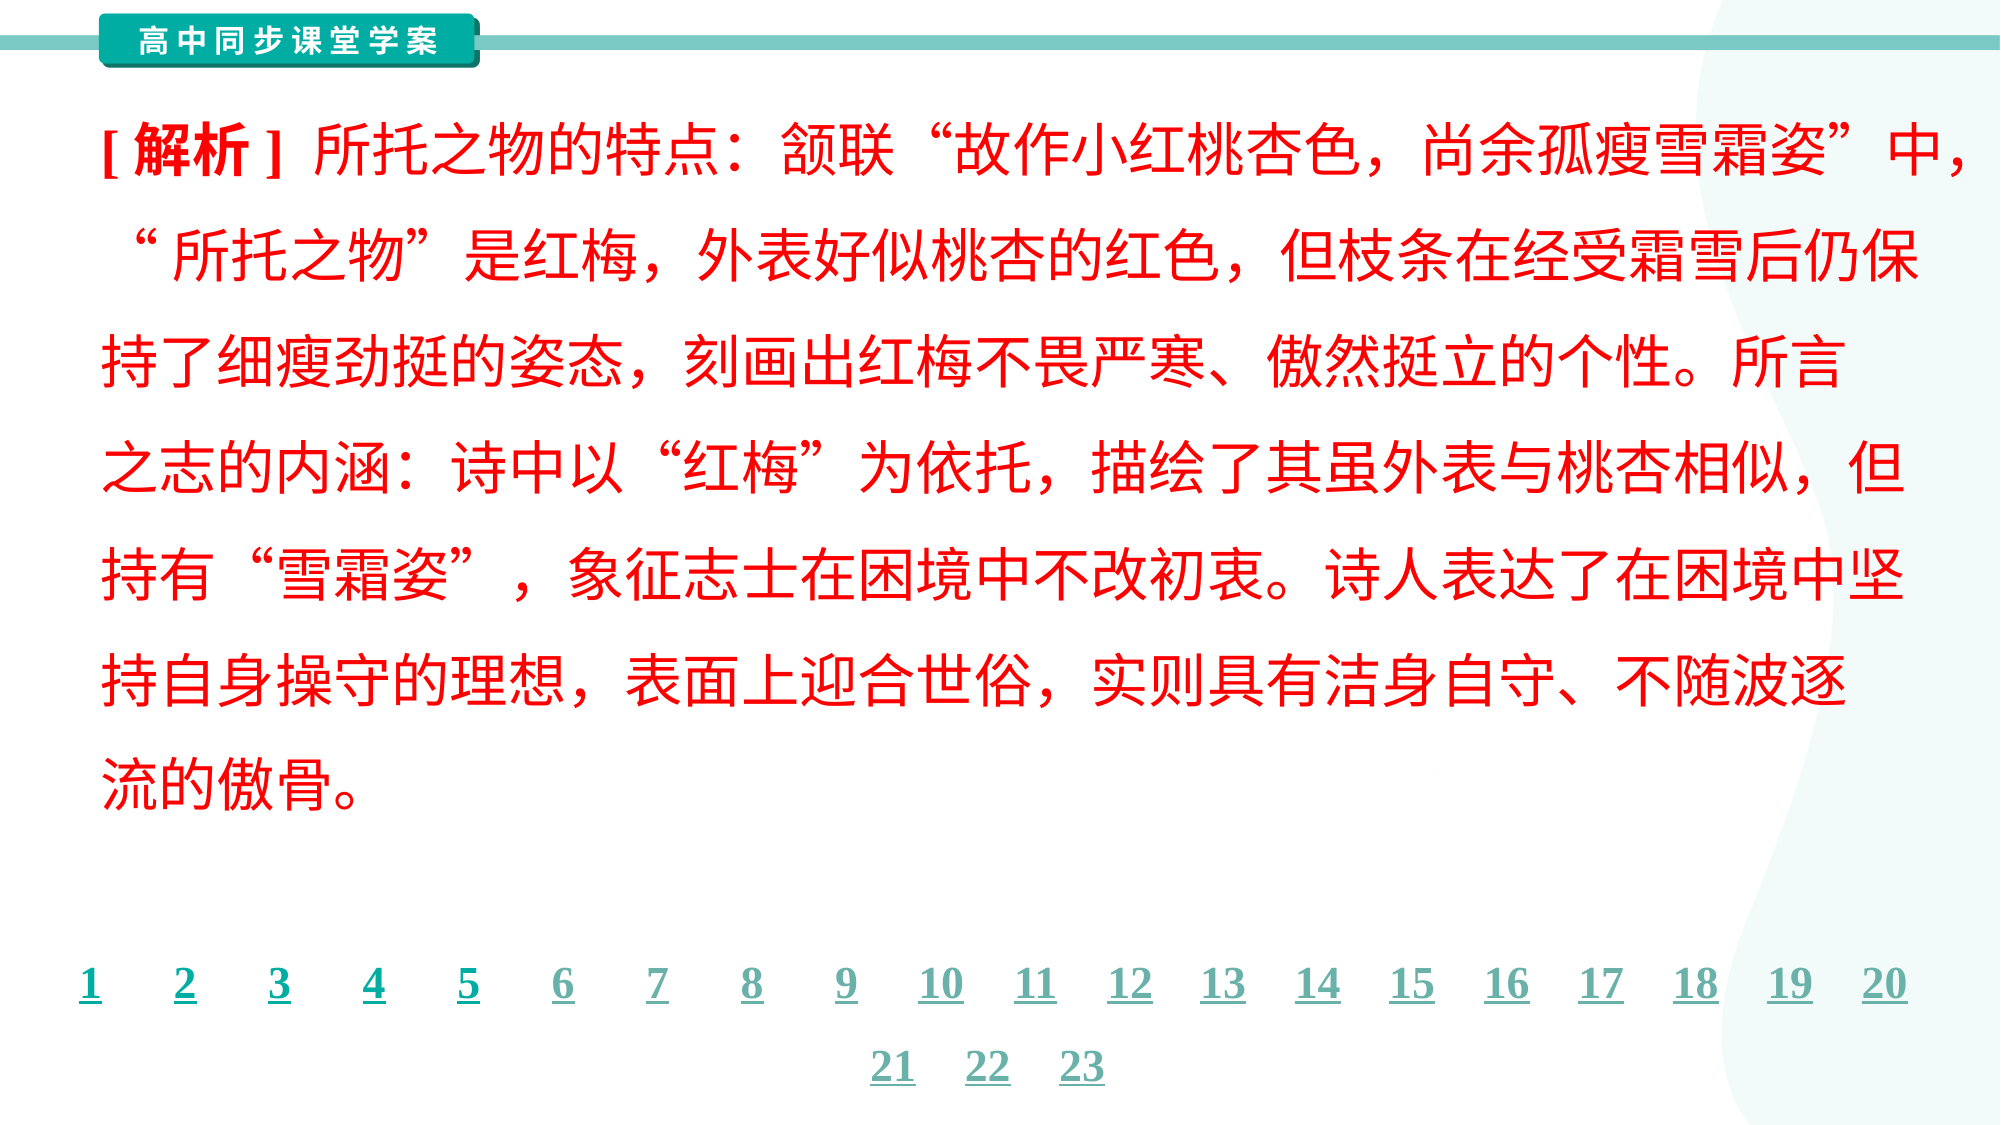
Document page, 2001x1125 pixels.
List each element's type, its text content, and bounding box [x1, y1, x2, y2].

text_box [解析] 所托之物的特点：颔联“故作小红桃杏色，尚余孤瘦雪霜姿”中， “所托之物”是红梅，外表好似桃杏的红色，但枝条在经受霜雪后仍保 持了细瘦劲挺的姿态，刻画出红梅不畏严寒、傲然挺立的个性。所言 之志的内涵：诗中以“红梅”为依托，描绘了其虽外表与桃杏相似，但 持有“雪霜姿”，象征志士在困境中不改初衷。诗人表达了在困境中坚 持自身操守的理想，表面上迎合世俗，实则具有洁身自守、不随波逐 流的傲骨。 [100, 76, 1899, 808]
picture [0, 0, 2000, 1125]
